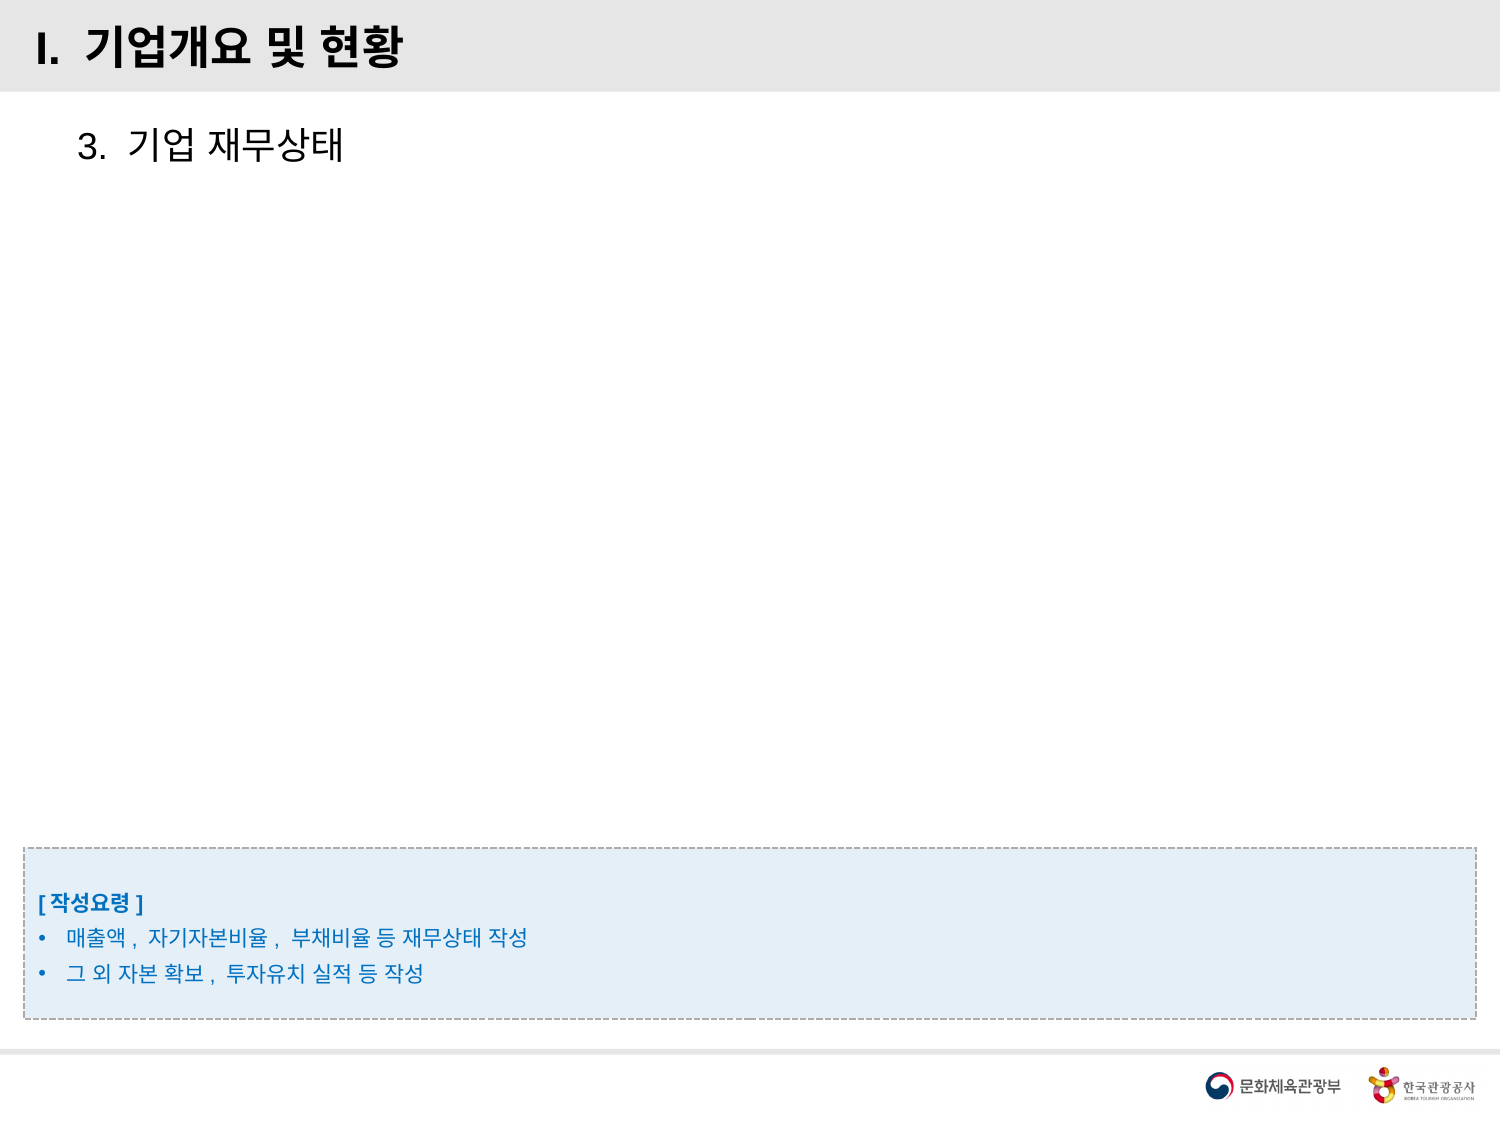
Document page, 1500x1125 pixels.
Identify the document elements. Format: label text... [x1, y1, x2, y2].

picture [1200, 1064, 1486, 1109]
text_box I. 기업개요 및 현황 [0, 0, 1500, 93]
text_box [작성요령] 매출액, 자기자본비율, 부채비율 등 재무상태 작성 그 외 자본 확보, 투자유치 실적 등 작성 [23, 847, 1477, 1020]
text_box 3. 기업 재무상태 [61, 108, 1500, 181]
